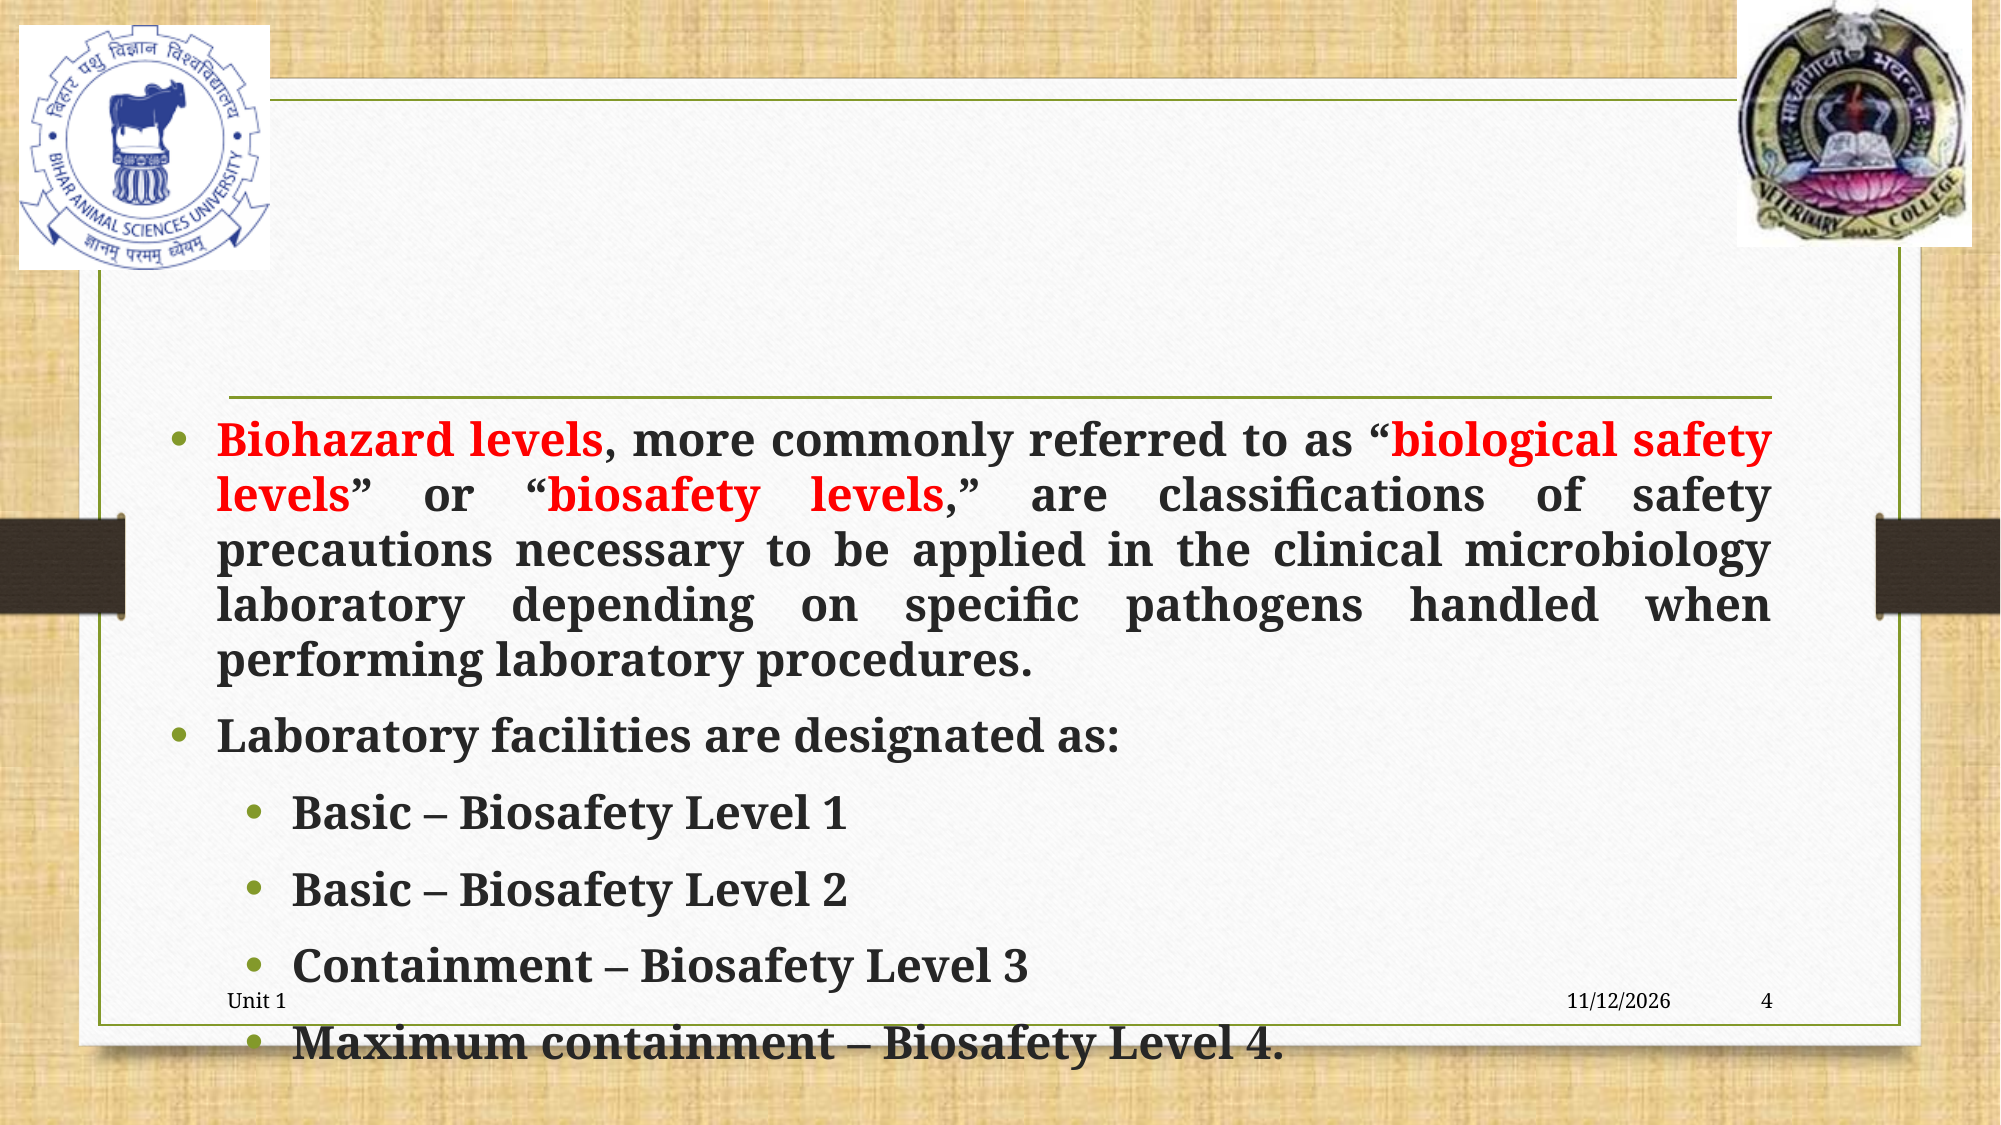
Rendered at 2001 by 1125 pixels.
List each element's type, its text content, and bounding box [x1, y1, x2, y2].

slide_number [1423, 979, 1686, 1025]
list Biohazard levels, more commonly referred to as “biological safety levels” or “biosafety levels,” are classifications of safety precautions necessary to be applied in the clinical microbiology laboratory depending on specific pathogens handled when performing laboratory procedures. Laboratory facilities are designated as: Basic – Biosafety Level 1 Basic – Biosafety Level 2 Containment – Biosafety Level 3 Maximum containment – Biosafety Level 4. [154, 402, 1788, 1009]
footer Unit 1 [212, 979, 1411, 1025]
picture [0, 0, 2001, 1125]
slide_number 4 [1698, 979, 1788, 1025]
